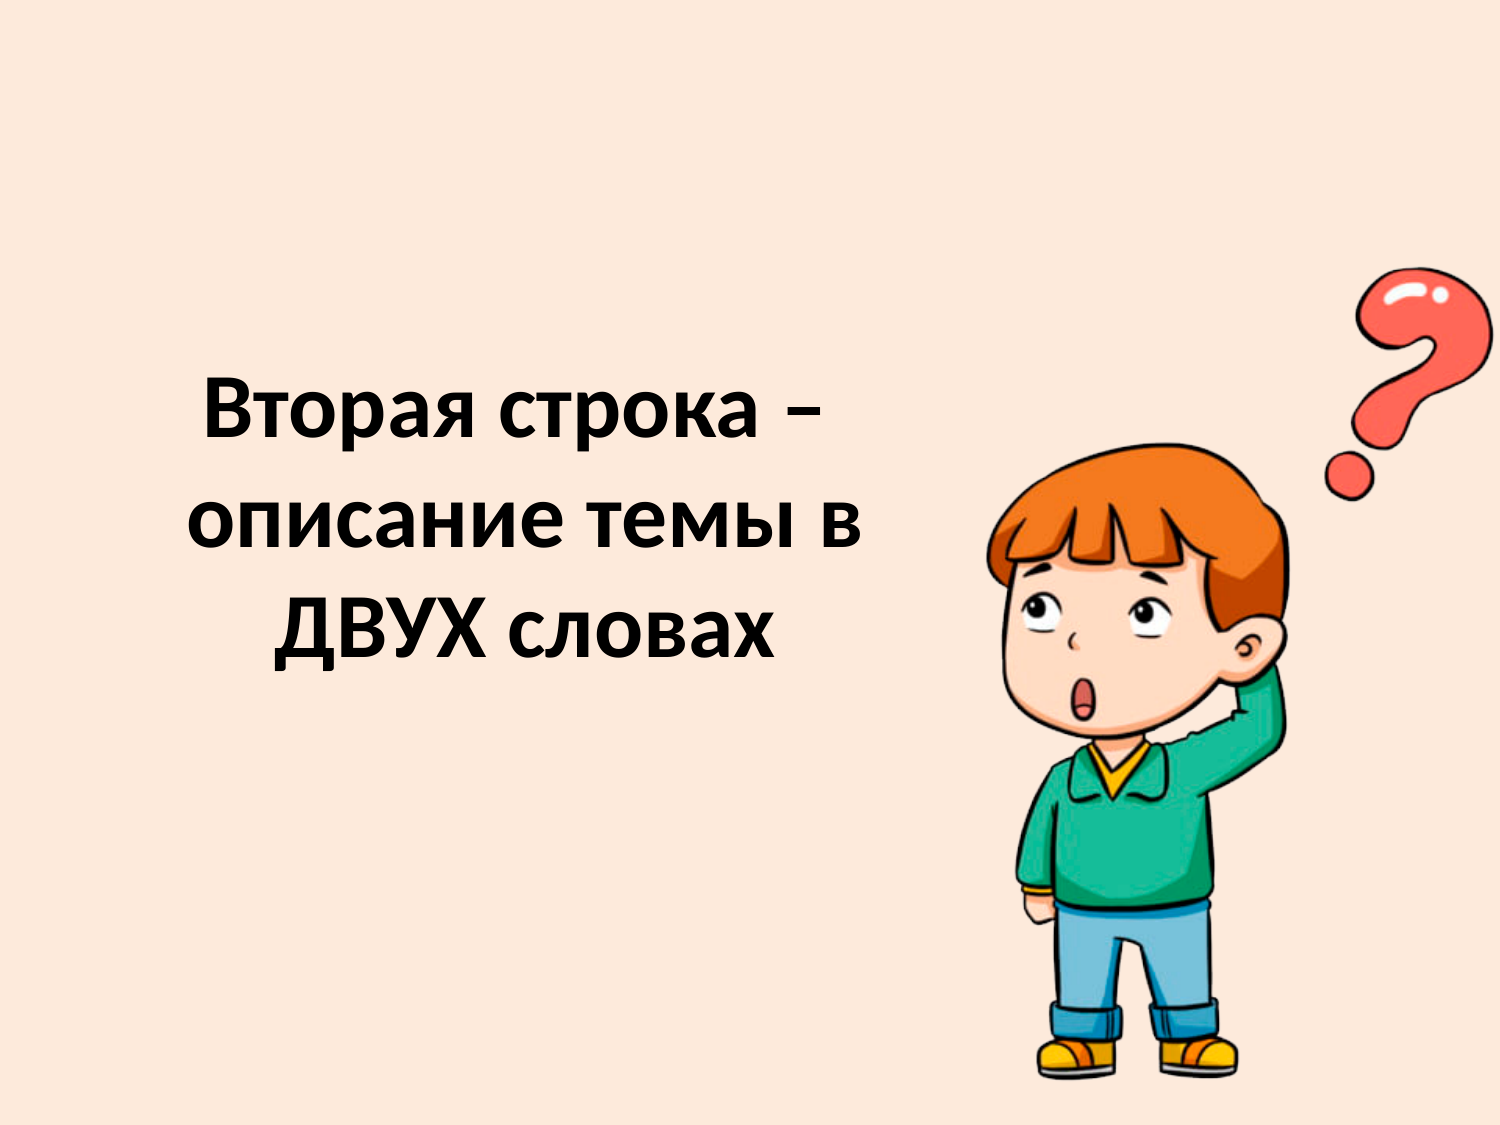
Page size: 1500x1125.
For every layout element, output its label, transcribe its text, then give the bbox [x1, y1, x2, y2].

title Вторая строка – описание темы в ДВУХ словах [88, 45, 963, 976]
picture [655, 184, 1500, 1125]
